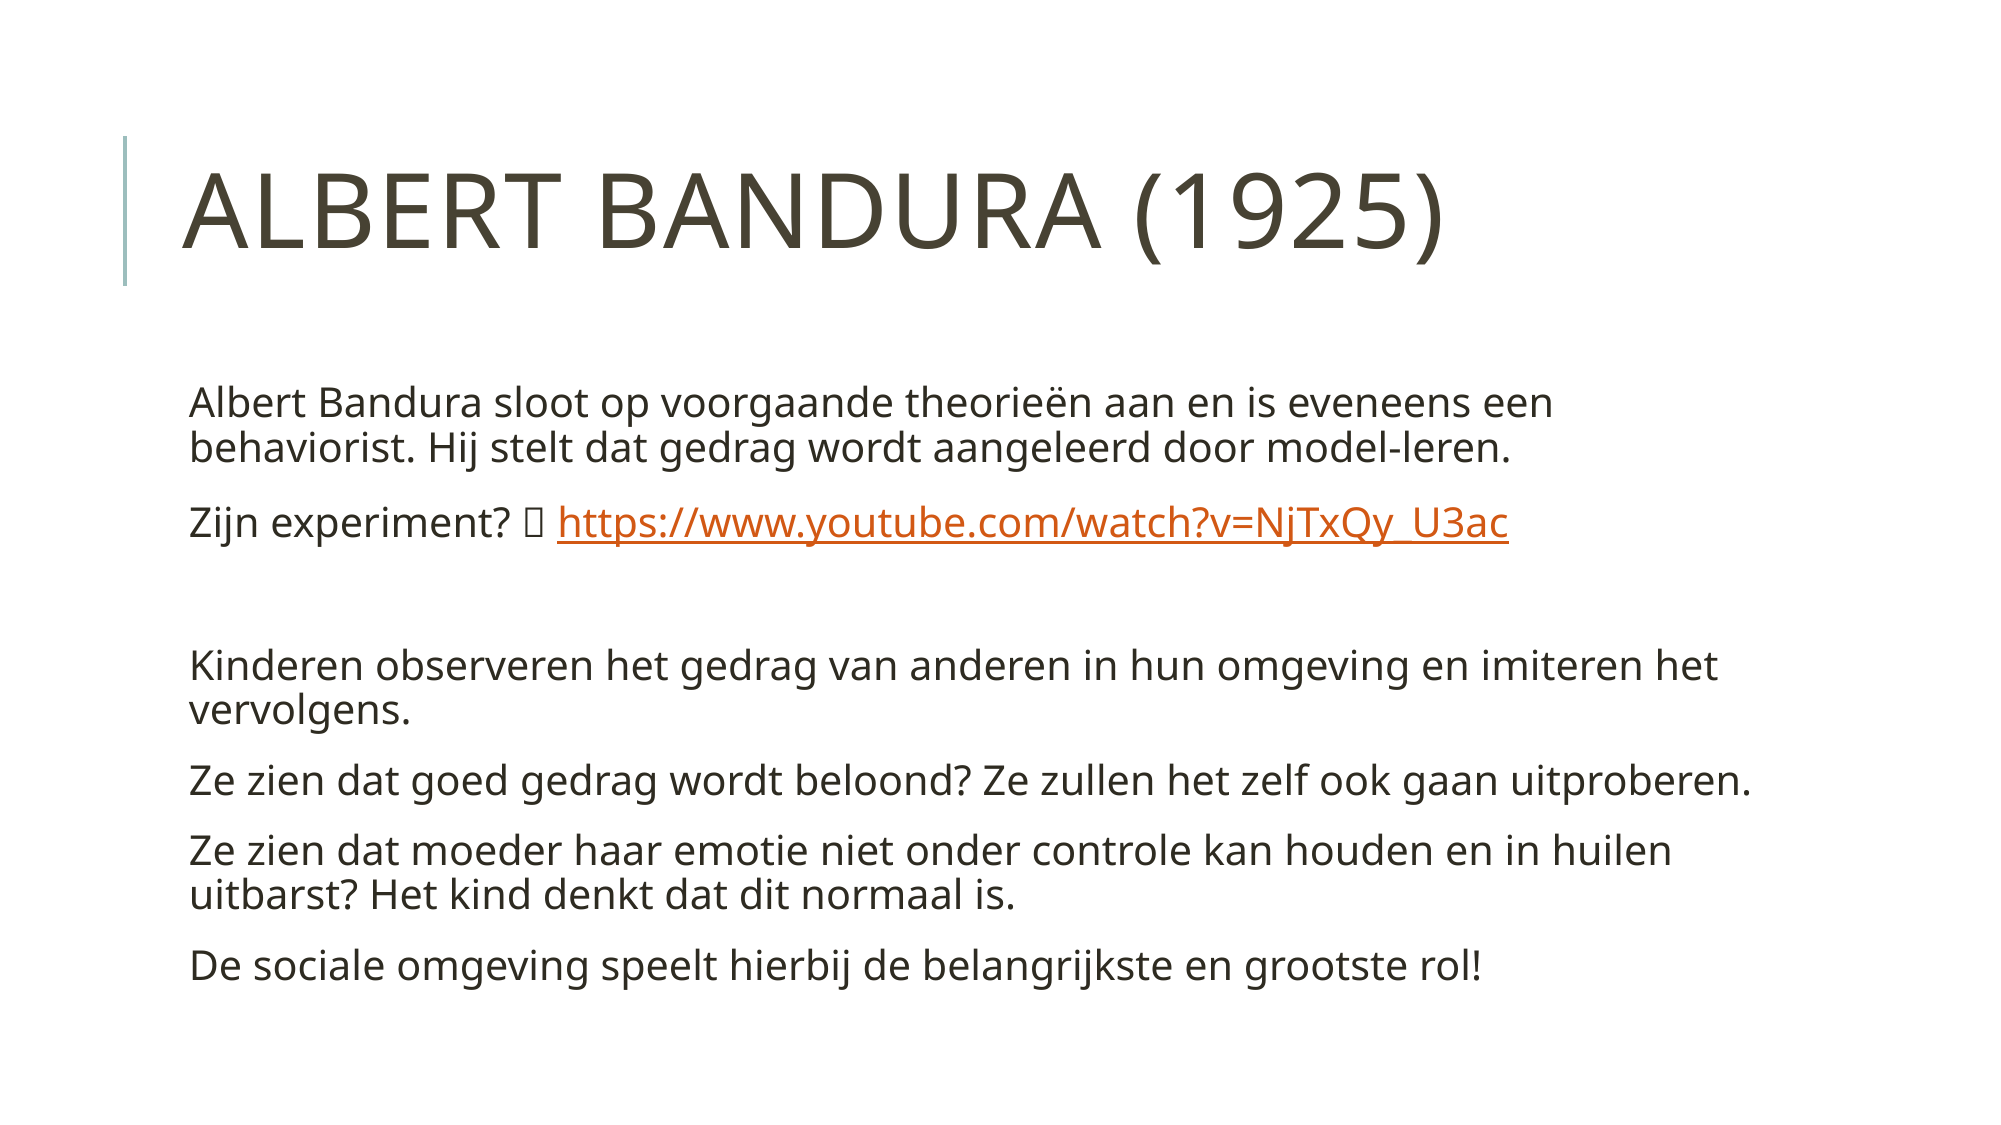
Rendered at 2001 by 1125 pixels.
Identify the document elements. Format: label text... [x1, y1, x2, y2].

list Albert Bandura sloot op voorgaande theorieën aan en is eveneens een behaviorist. Hij stelt dat gedrag wordt aangeleerd door model-leren. Zijn experiment?  https://www.youtube.com/watch?v=NjTxQy_U3ac Kinderen observeren het gedrag van anderen in hun omgeving en imiteren het vervolgens. Ze zien dat goed gedrag wordt beloond? Ze zullen het zelf ook gaan uitproberen. Ze zien dat moeder haar emotie niet onder controle kan houden en in huilen uitbarst? Het kind denkt dat dit normaal is. De sociale omgeving speelt hierbij de belangrijkste en grootste rol! [168, 375, 1763, 1035]
title Albert Bandura (1925) [168, 96, 1763, 342]
